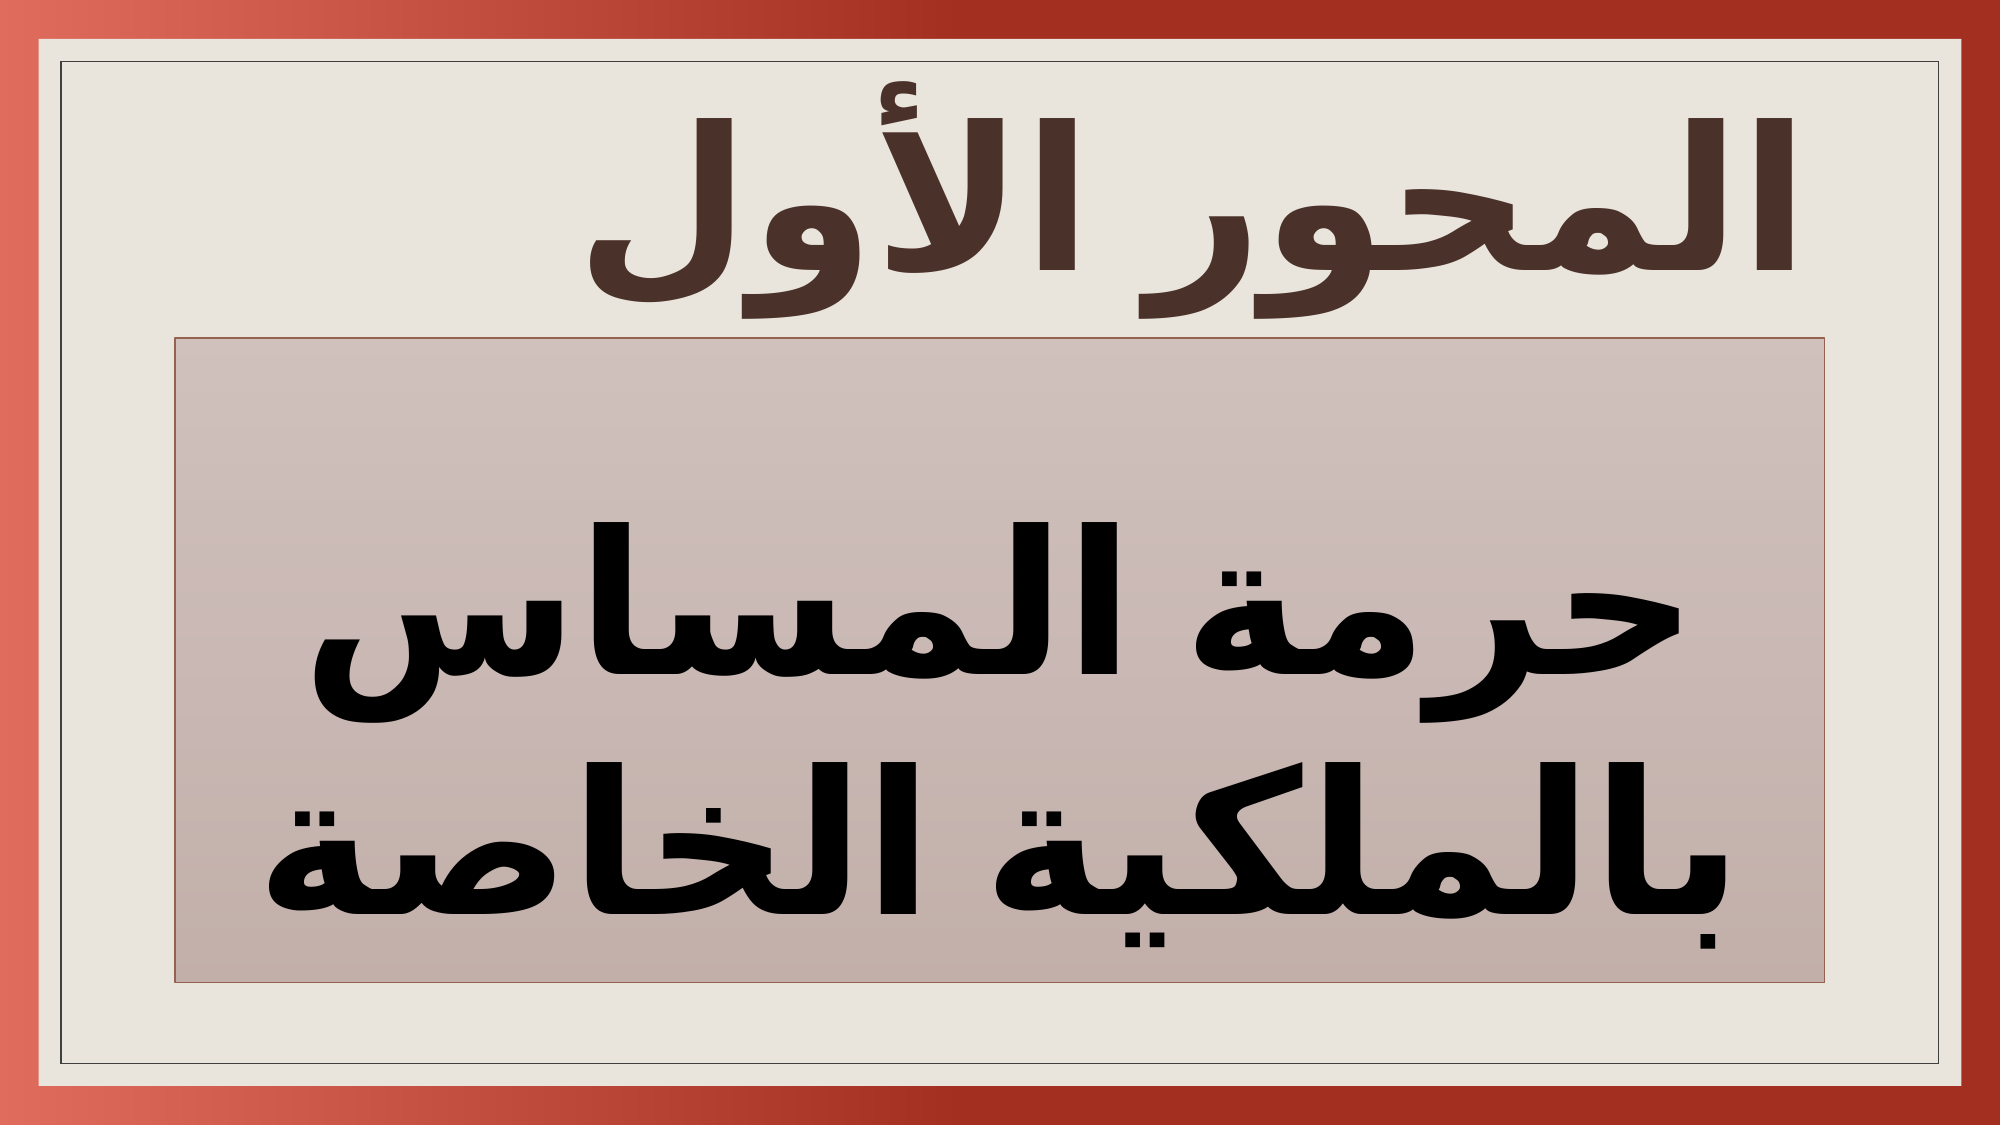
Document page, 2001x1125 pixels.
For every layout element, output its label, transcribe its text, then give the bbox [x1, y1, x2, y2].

list حرمة المساس بالملكية الخاصة [174, 337, 1825, 983]
title المحور الأول [174, 92, 1825, 318]
